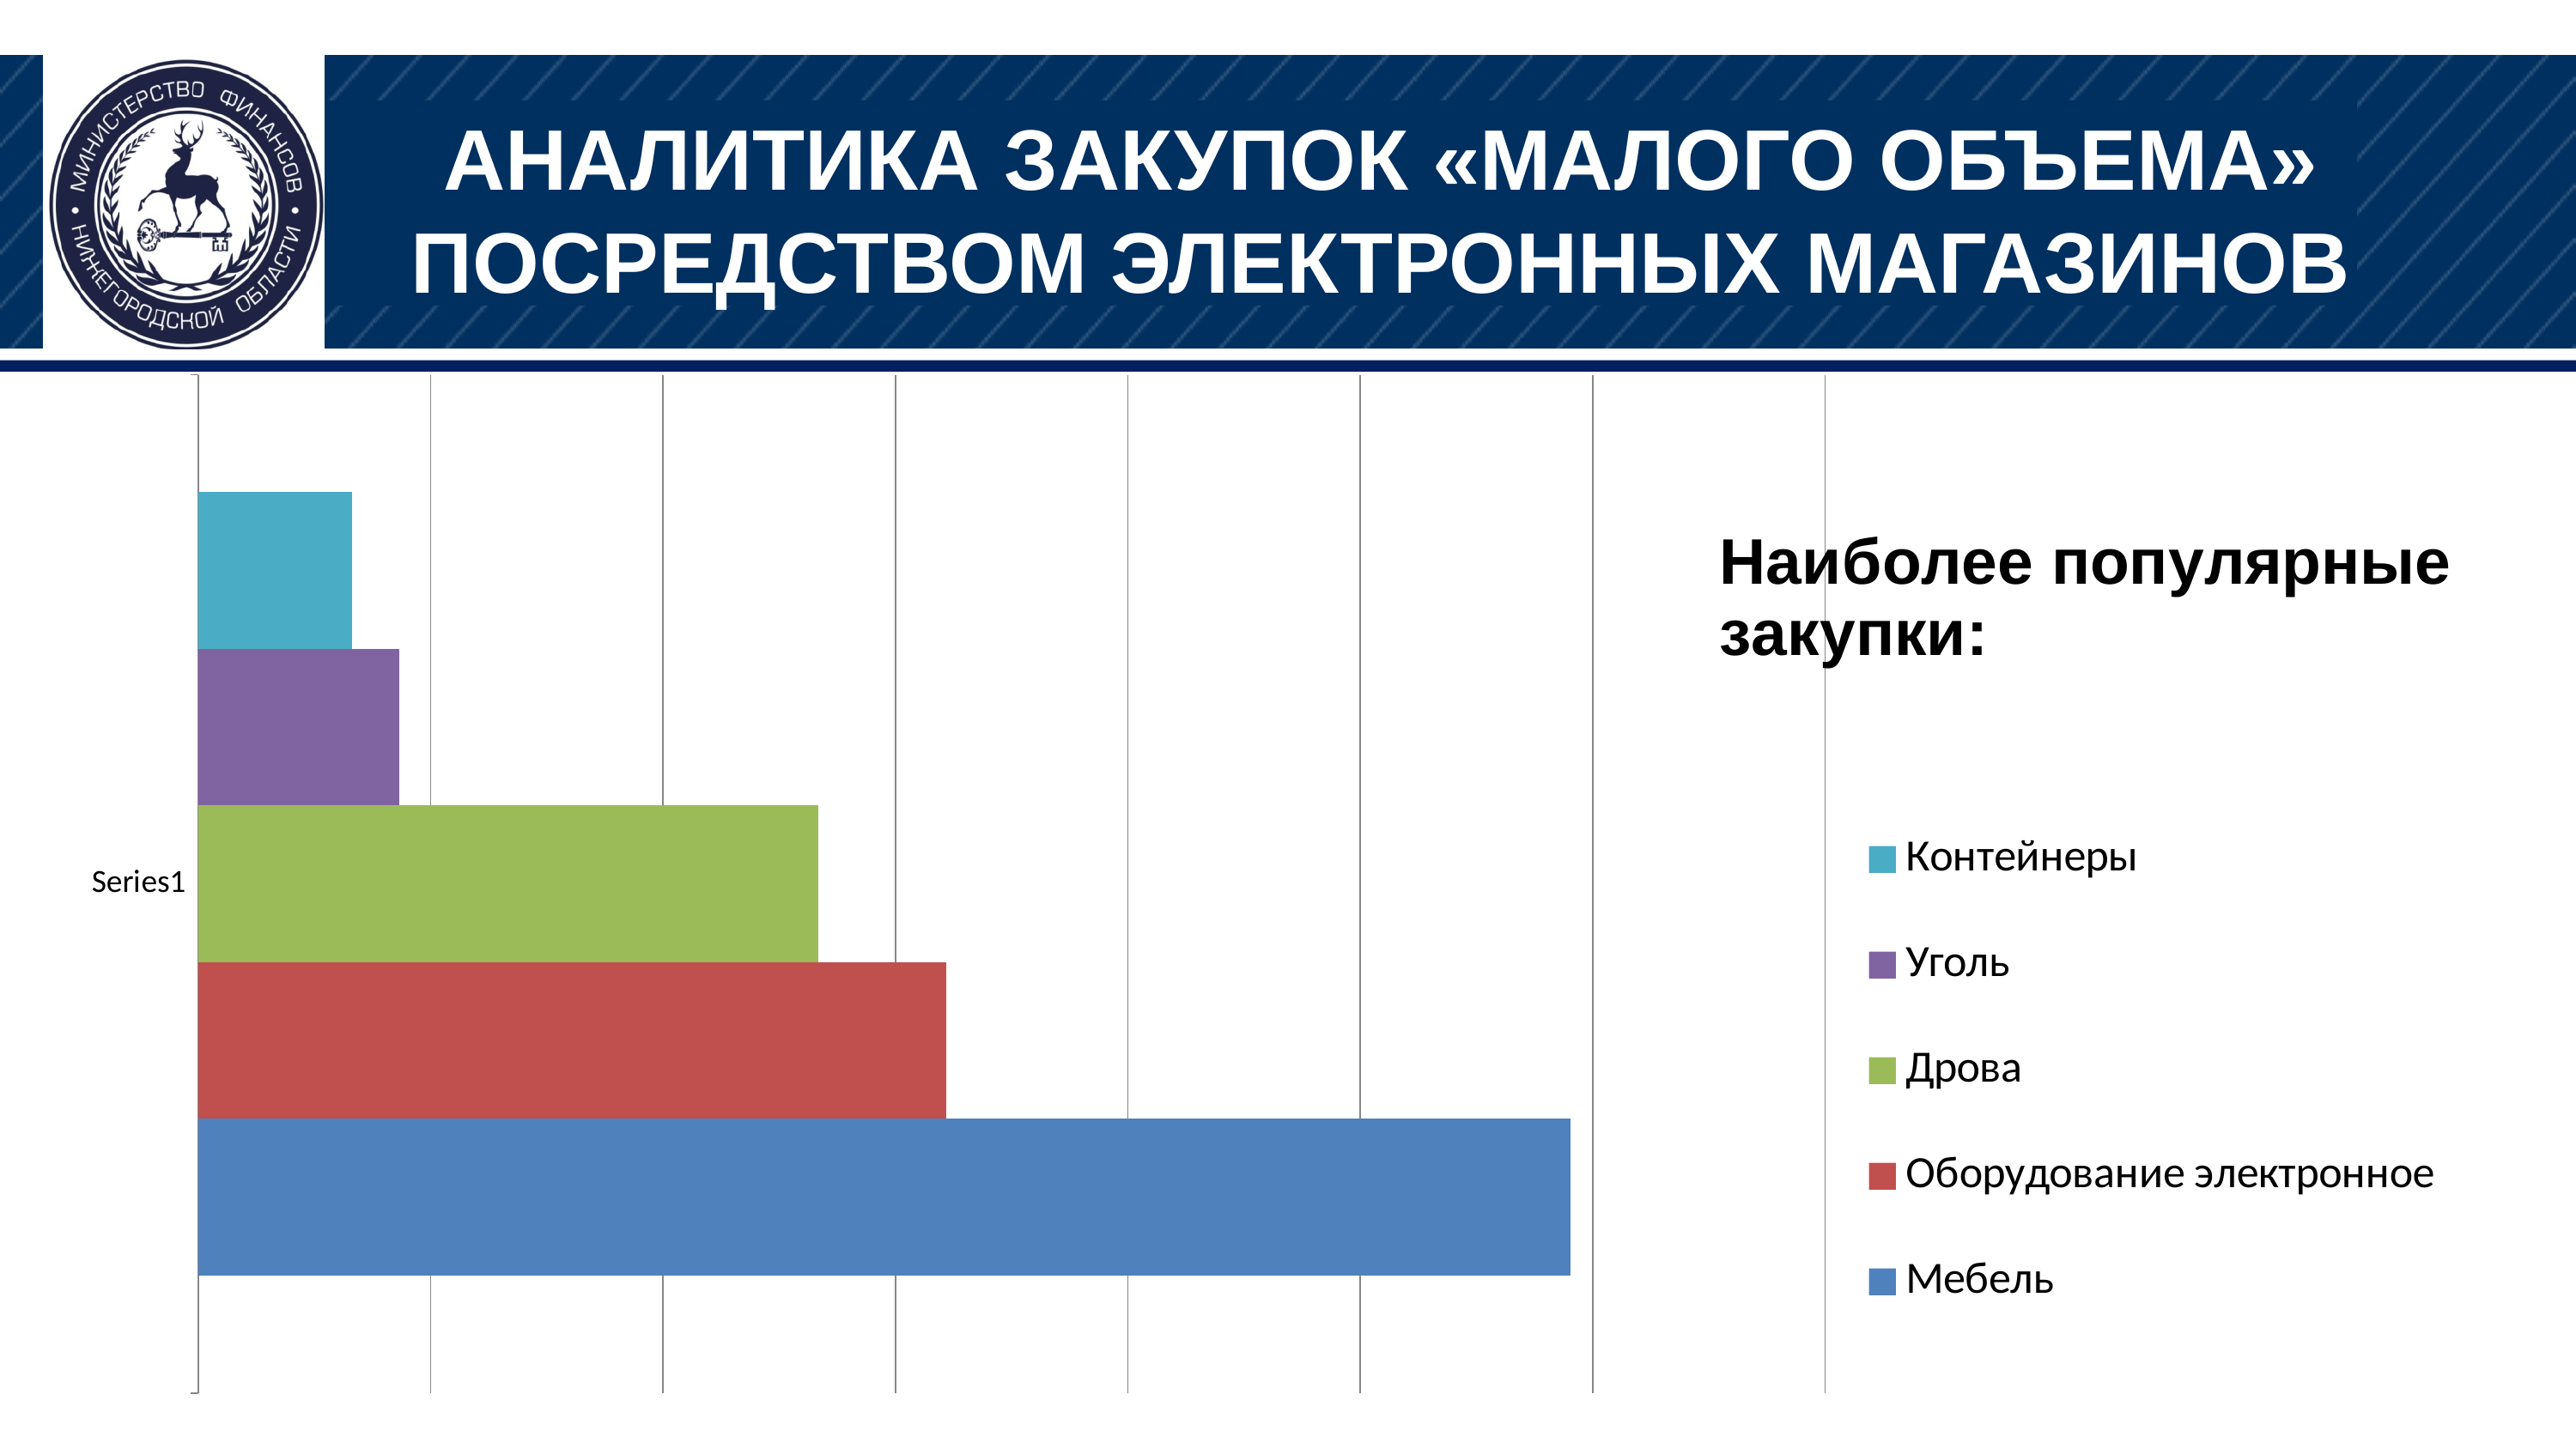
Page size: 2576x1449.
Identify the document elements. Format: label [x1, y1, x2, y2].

picture [0, 55, 2576, 399]
chart [42, 353, 2480, 1415]
